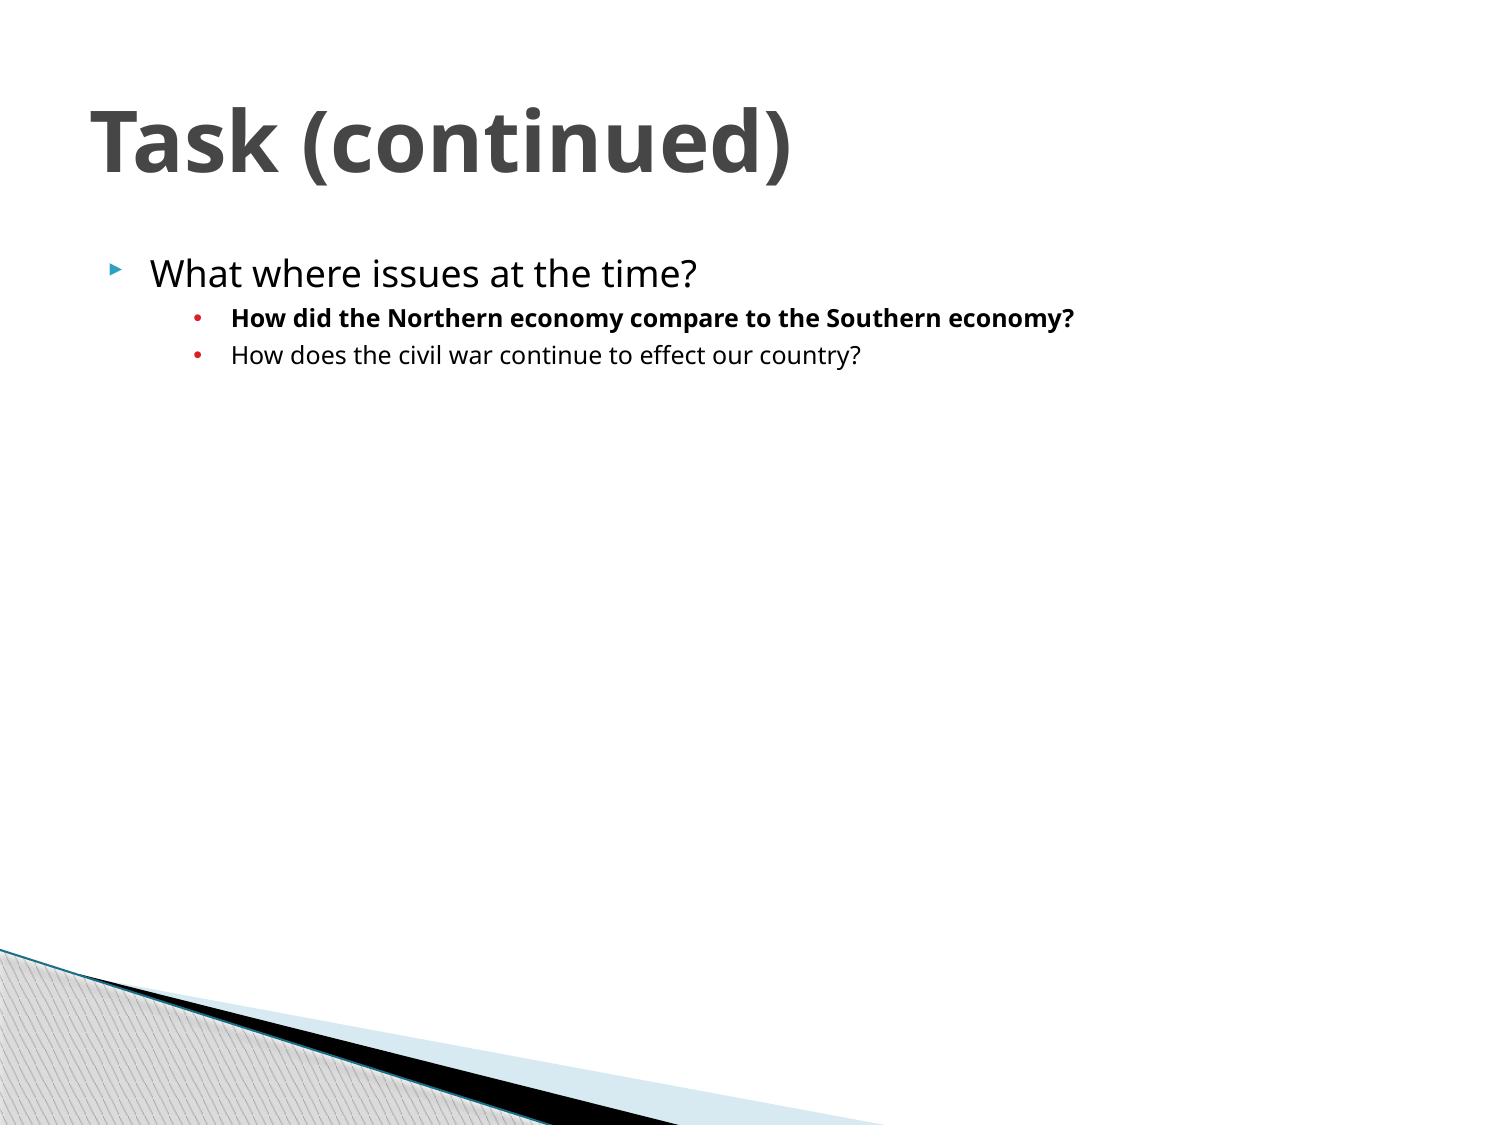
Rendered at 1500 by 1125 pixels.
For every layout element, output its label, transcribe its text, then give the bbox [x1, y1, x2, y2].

title Task (continued) [75, 45, 1425, 233]
list What where issues at the time? How did the Northern economy compare to the Southern economy? How does the civil war continue to effect our country? [75, 243, 1425, 986]
